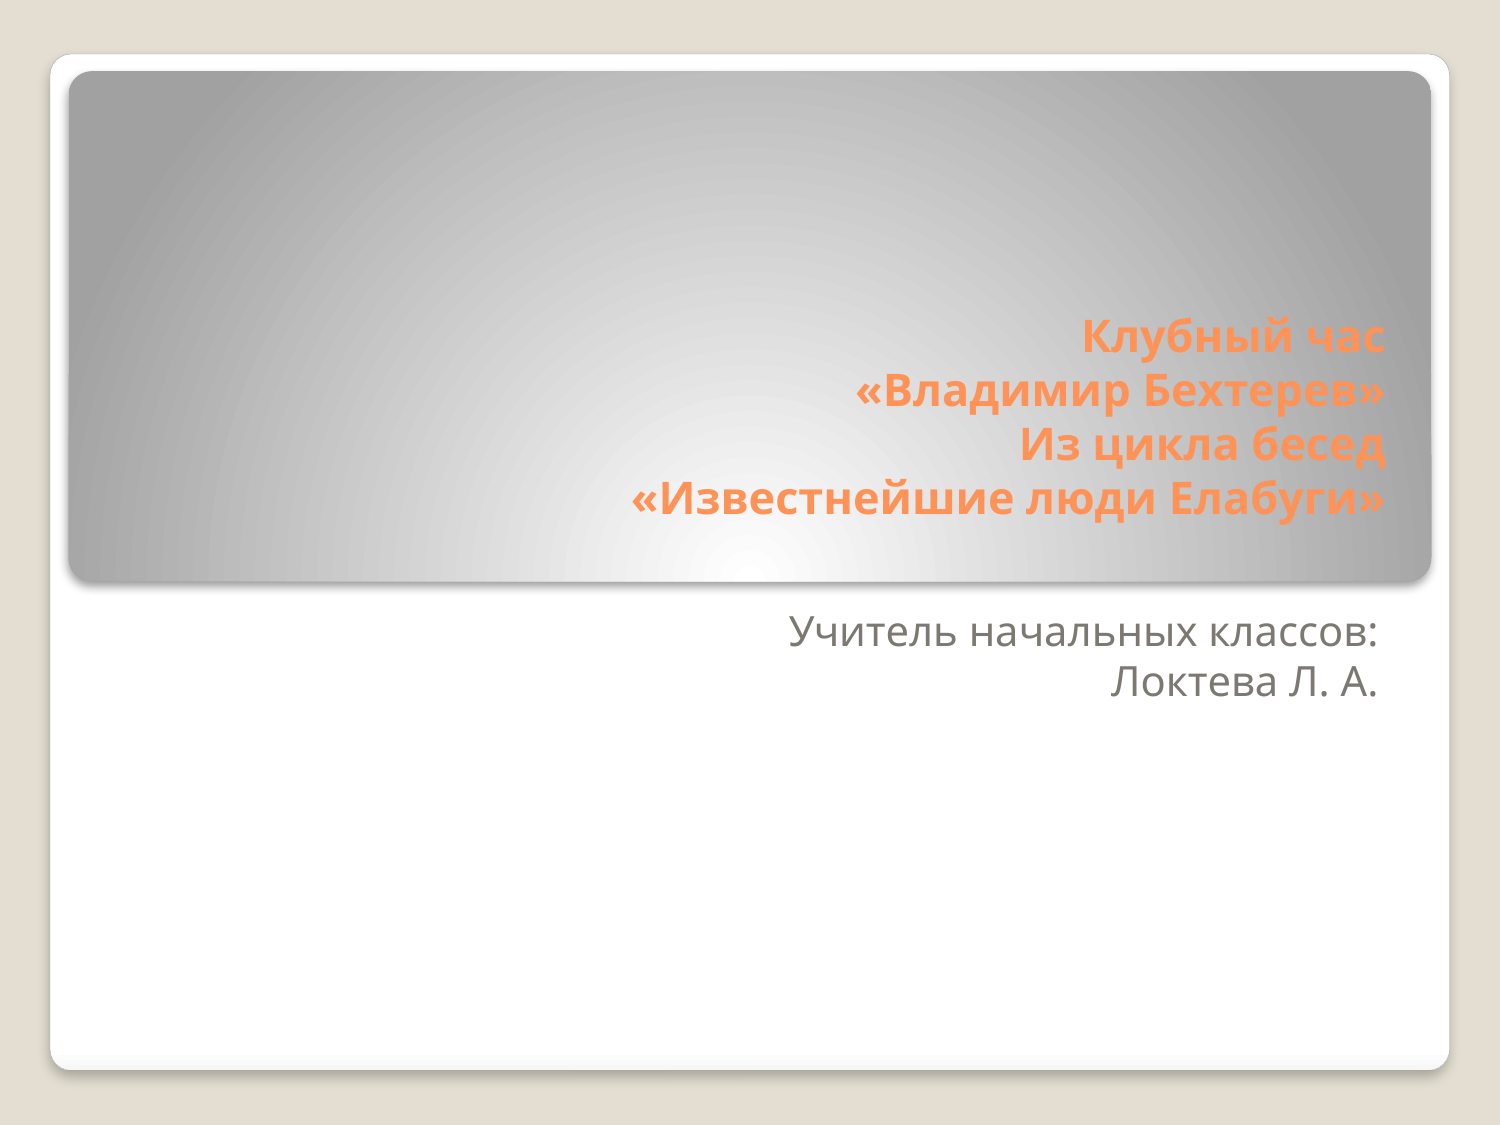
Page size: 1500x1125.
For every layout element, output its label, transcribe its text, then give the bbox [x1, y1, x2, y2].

title Клубный час «Владимир Бехтерев» Из цикла бесед «Известнейшие люди Елабуги» [118, 298, 1394, 599]
subtitle Учитель начальных классов: Локтева Л. А. [118, 604, 1394, 755]
